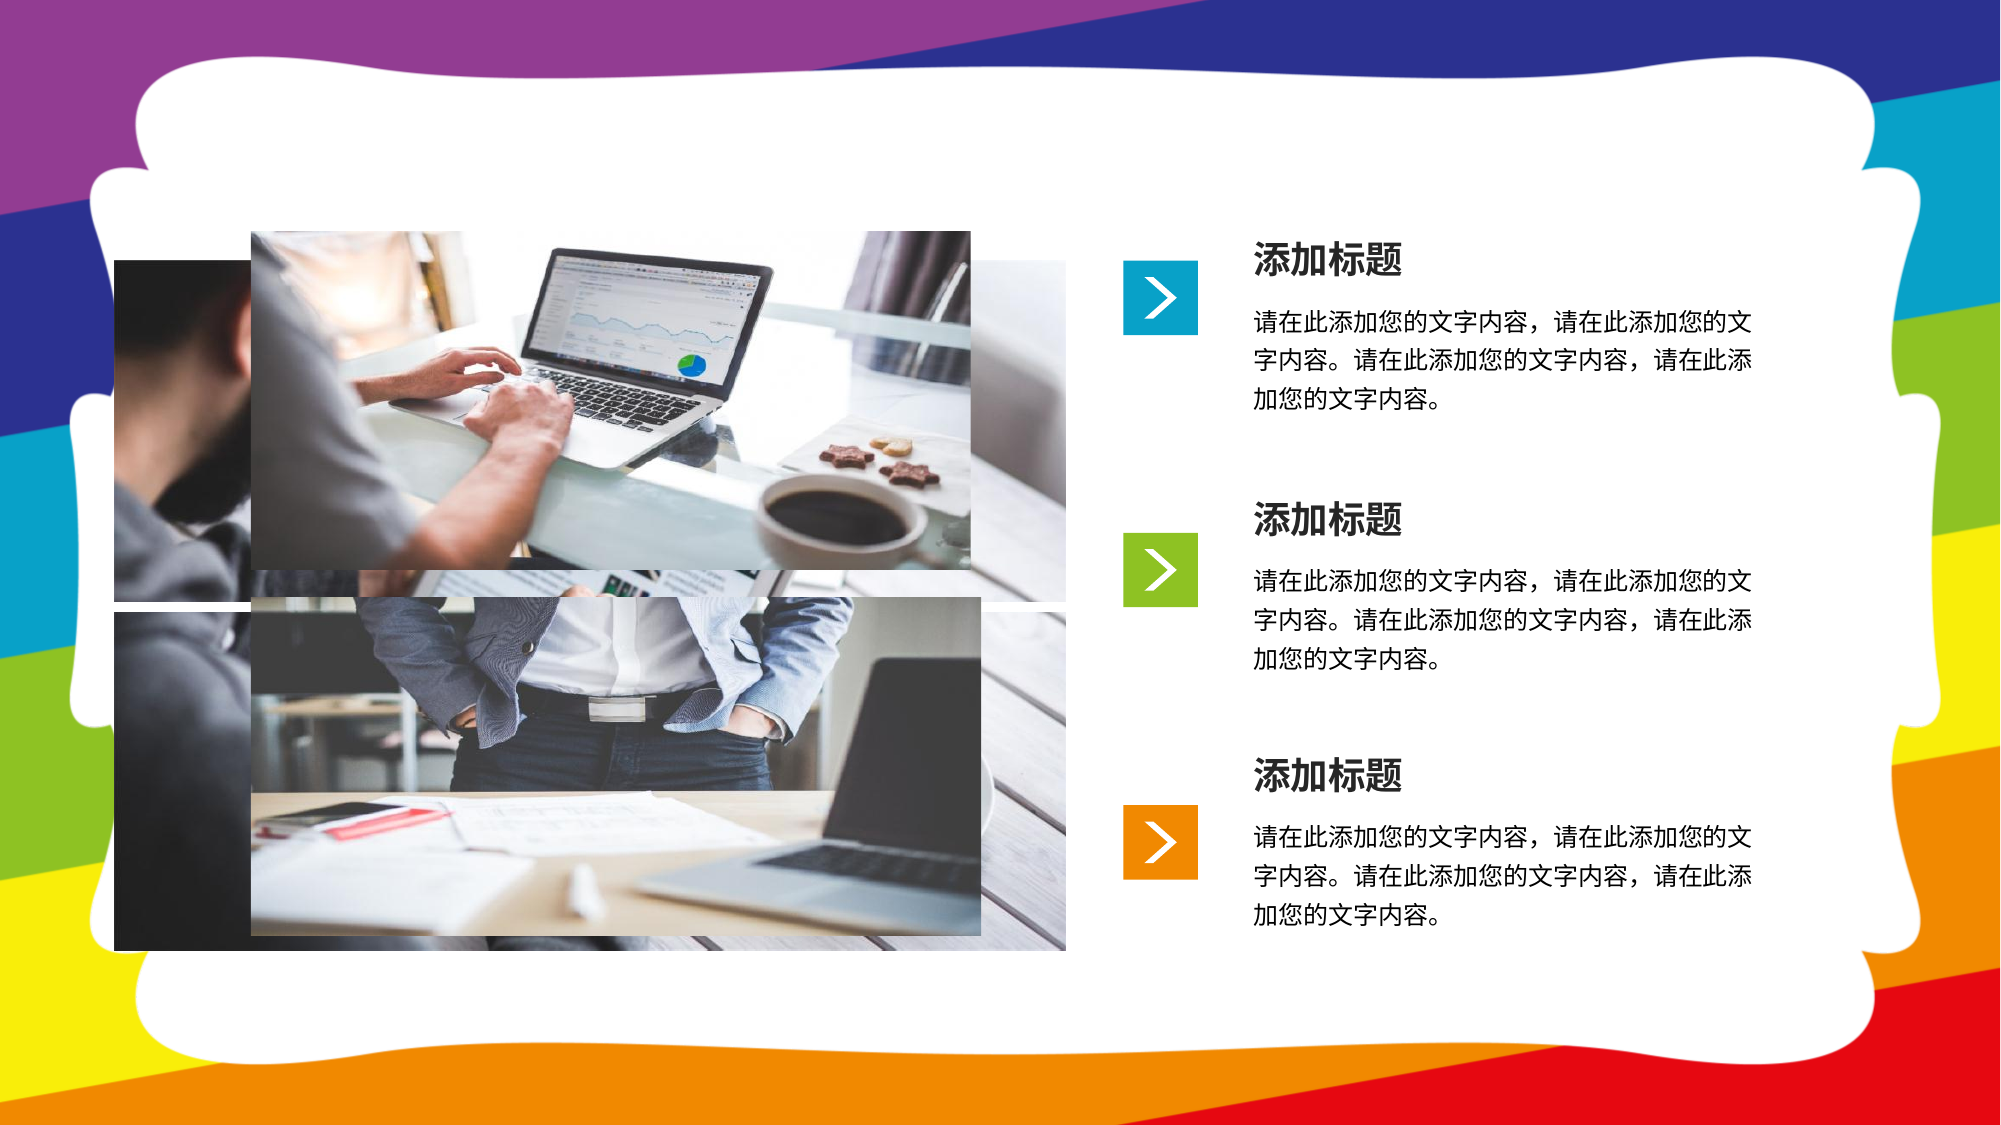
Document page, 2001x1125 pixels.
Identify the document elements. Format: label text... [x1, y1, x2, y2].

text_box 请在此添加您的文字内容，请在此添加您的文字内容。请在此添加您的文字内容，请在此添加您的文字内容。 [1238, 549, 1782, 681]
text_box 请在此添加您的文字内容，请在此添加您的文字内容。请在此添加您的文字内容，请在此添加您的文字内容。 [1238, 289, 1782, 422]
text_box 添加标题 [1238, 744, 1419, 804]
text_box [1123, 804, 1198, 880]
text_box 请在此添加您的文字内容，请在此添加您的文字内容。请在此添加您的文字内容，请在此添加您的文字内容。 [1238, 804, 1782, 937]
picture [0, 0, 2001, 1125]
text_box 添加标题 [1238, 229, 1419, 289]
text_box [1123, 532, 1198, 608]
text_box [250, 231, 972, 260]
text_box 添加标题 [1238, 488, 1419, 549]
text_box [1123, 260, 1198, 335]
